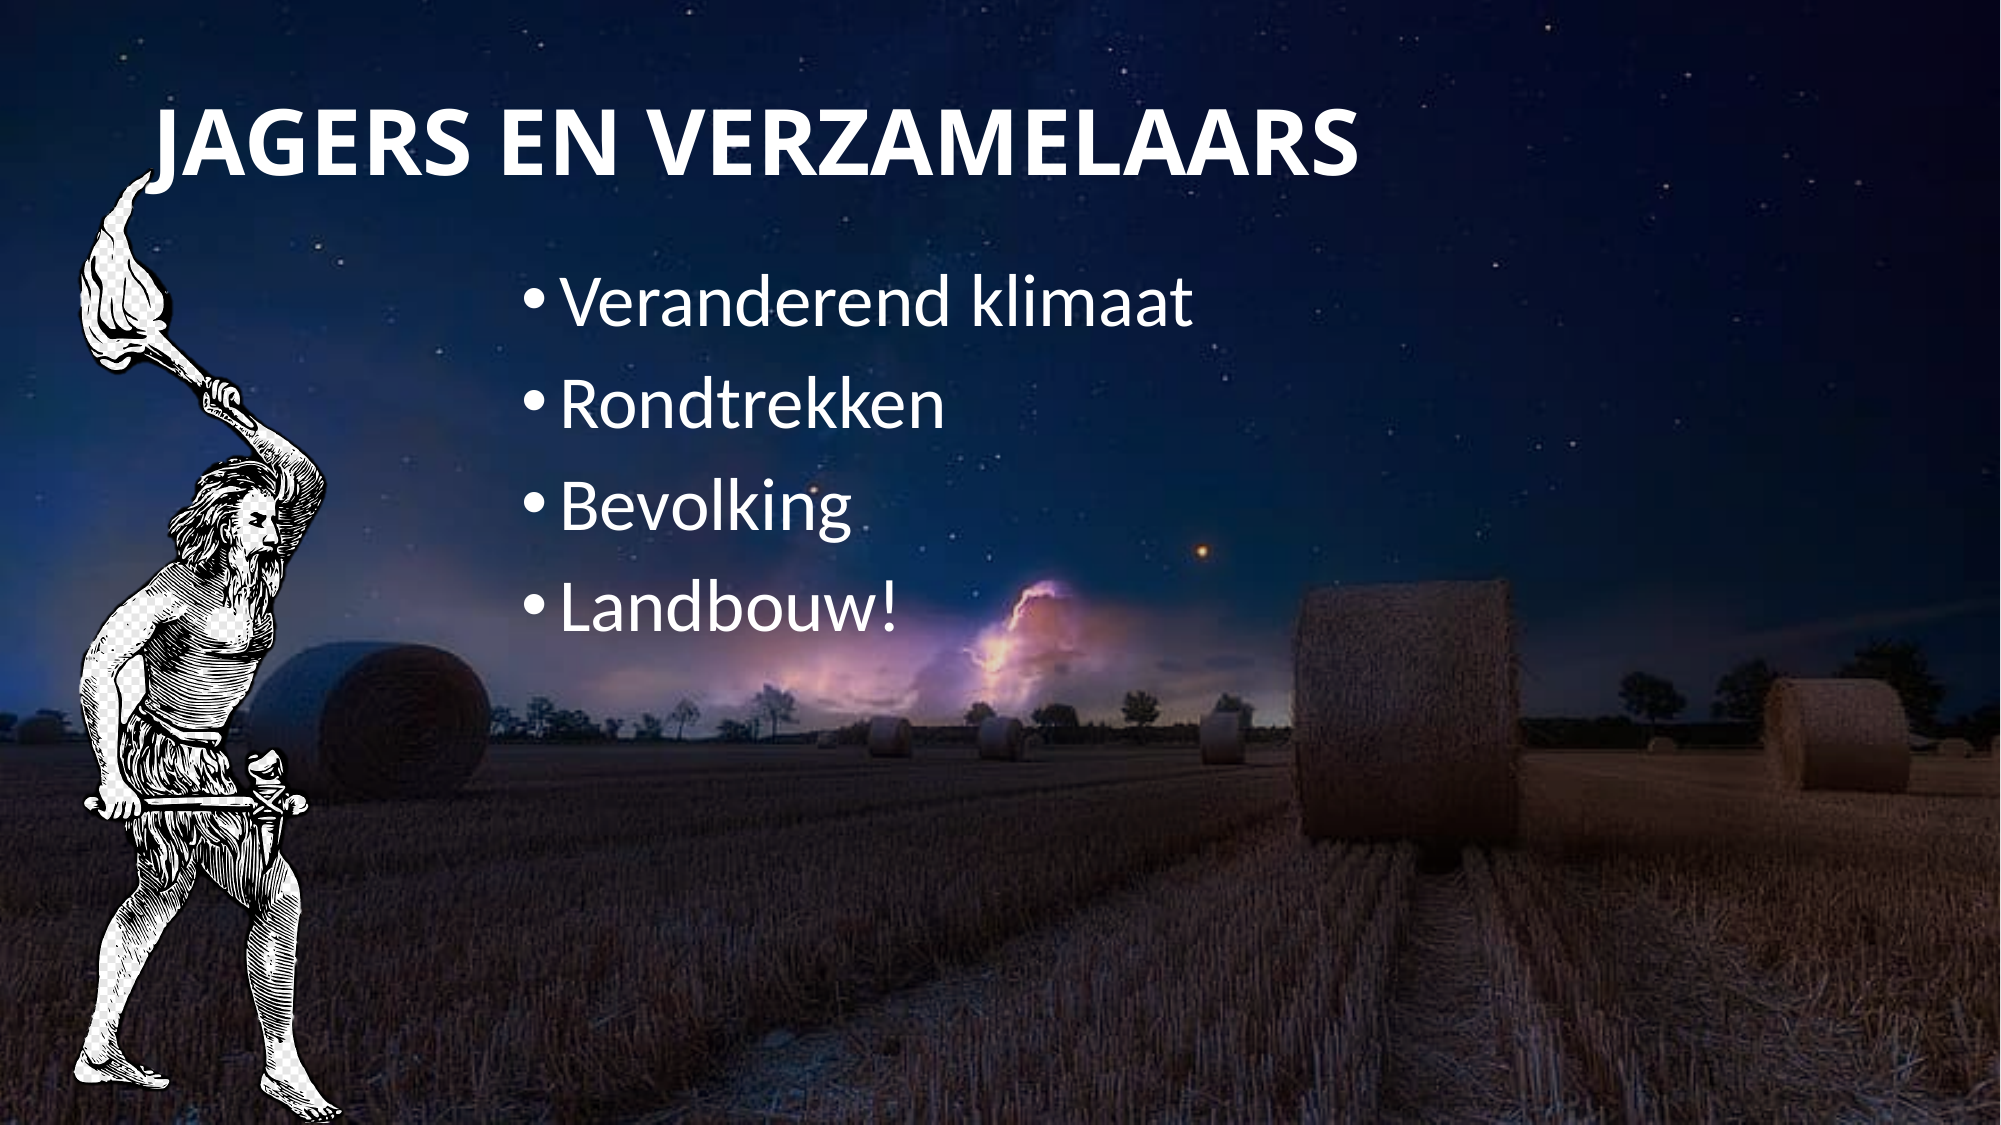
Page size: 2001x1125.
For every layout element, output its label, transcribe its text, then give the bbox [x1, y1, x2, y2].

title JAGERS EN VERZAMELAARS [137, 36, 1863, 255]
list Veranderend klimaat Rondtrekken Bevolking Landbouw! [506, 254, 1774, 969]
picture [0, 0, 2001, 1125]
